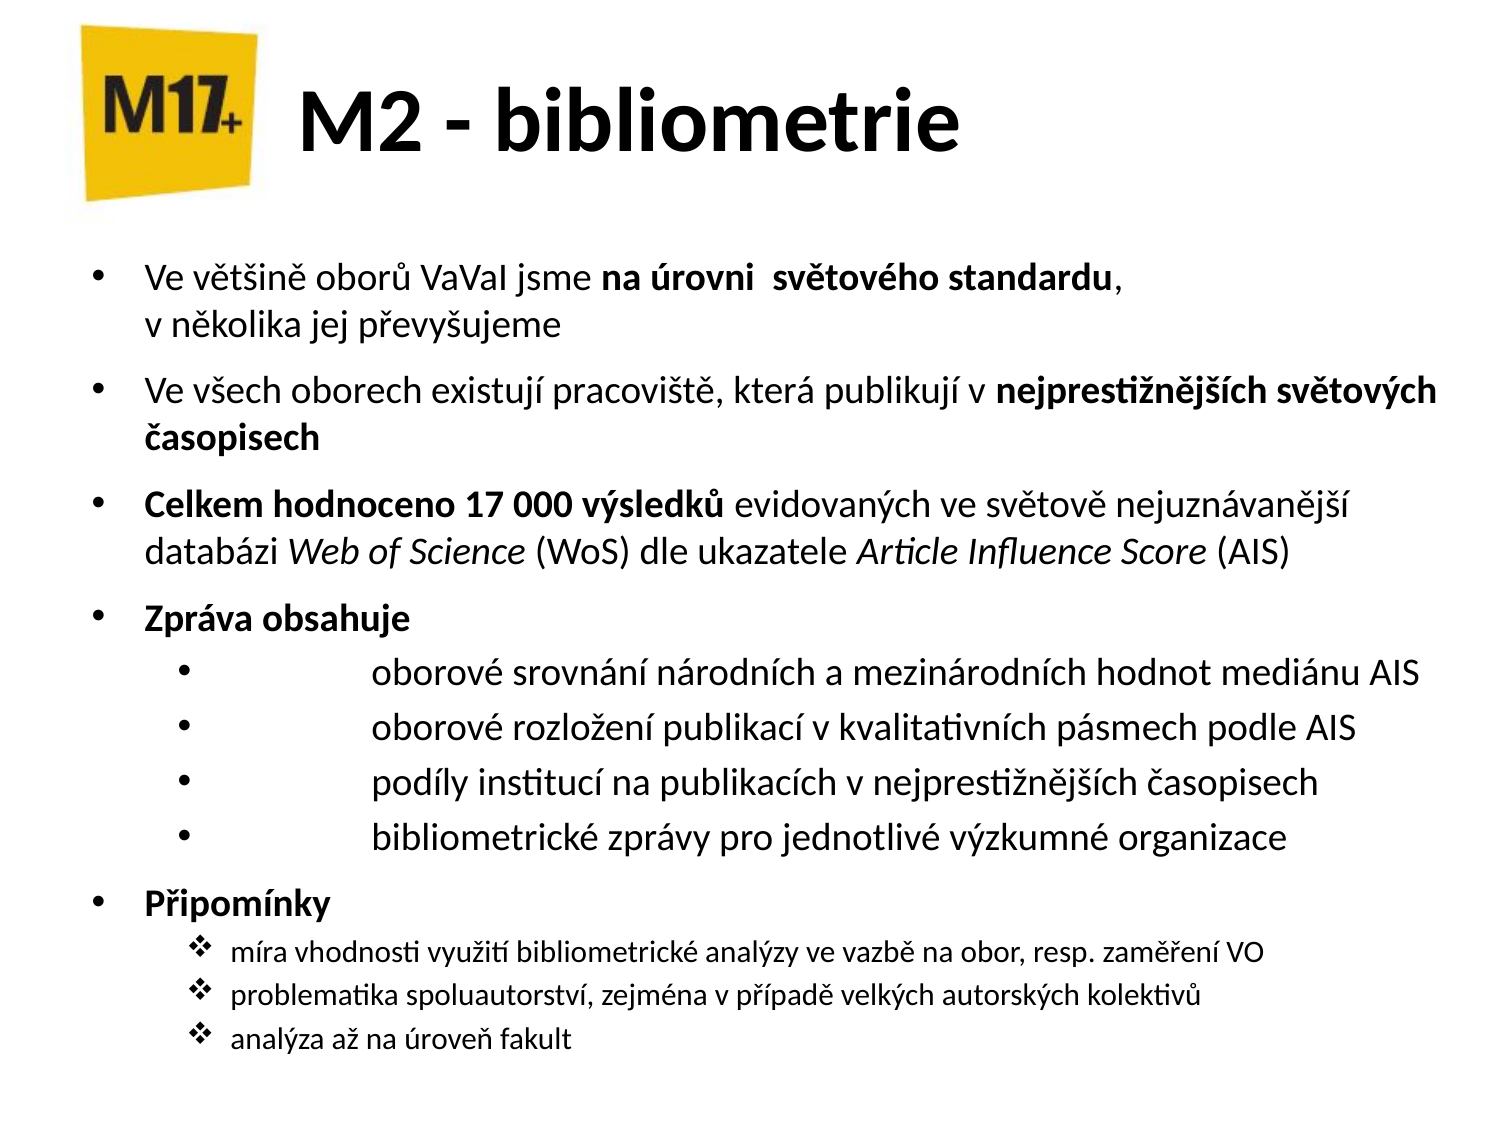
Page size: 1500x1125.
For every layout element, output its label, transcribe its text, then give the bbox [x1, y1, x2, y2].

list Ve většině oborů VaVaI jsme na úrovni světového standardu, v několika jej převyšujeme Ve všech oborech existují pracoviště, která publikují v nejprestižnějších světových časopisech Celkem hodnoceno 17 000 výsledků evidovaných ve světově nejuznávanější databázi Web of Science (WoS) dle ukazatele Article Influence Score (AIS) Zpráva obsahuje oborové srovnání národních a mezinárodních hodnot mediánu AIS oborové rozložení publikací v kvalitativních pásmech podle AIS podíly institucí na publikacích v nejprestižnějších časopisech bibliometrické zprávy pro jednotlivé výzkumné organizace Připomínky míra vhodnosti využití bibliometrické analýzy ve vazbě na obor, resp. zaměření VO problematika spoluautorství, zejména v případě velkých autorských kolektivů analýza až na úroveň fakult [76, 243, 1461, 1076]
title M2 - bibliometrie [294, 45, 1425, 185]
picture [40, 0, 289, 226]
